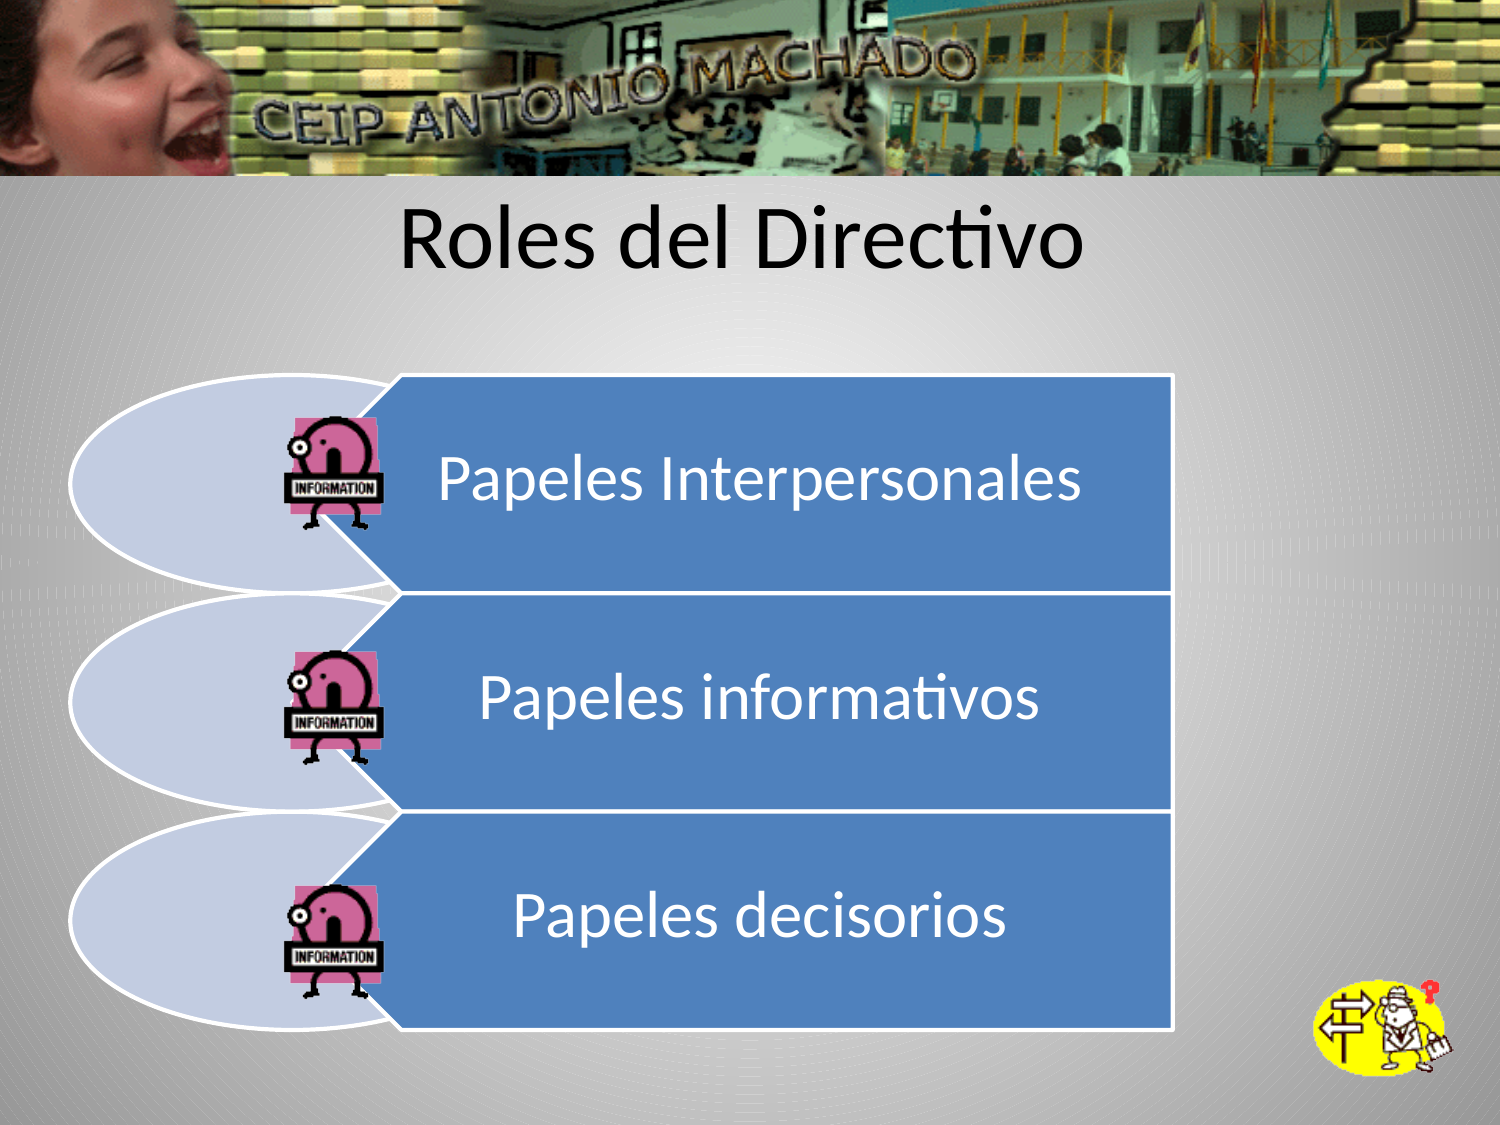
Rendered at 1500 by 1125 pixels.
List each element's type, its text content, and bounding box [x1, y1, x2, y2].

picture [280, 644, 390, 767]
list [0, 0, 1500, 177]
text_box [70, 374, 1395, 1031]
title Roles del Directivo [321, 210, 1500, 294]
picture [1312, 972, 1454, 1078]
picture [280, 878, 390, 1001]
picture [280, 409, 390, 533]
